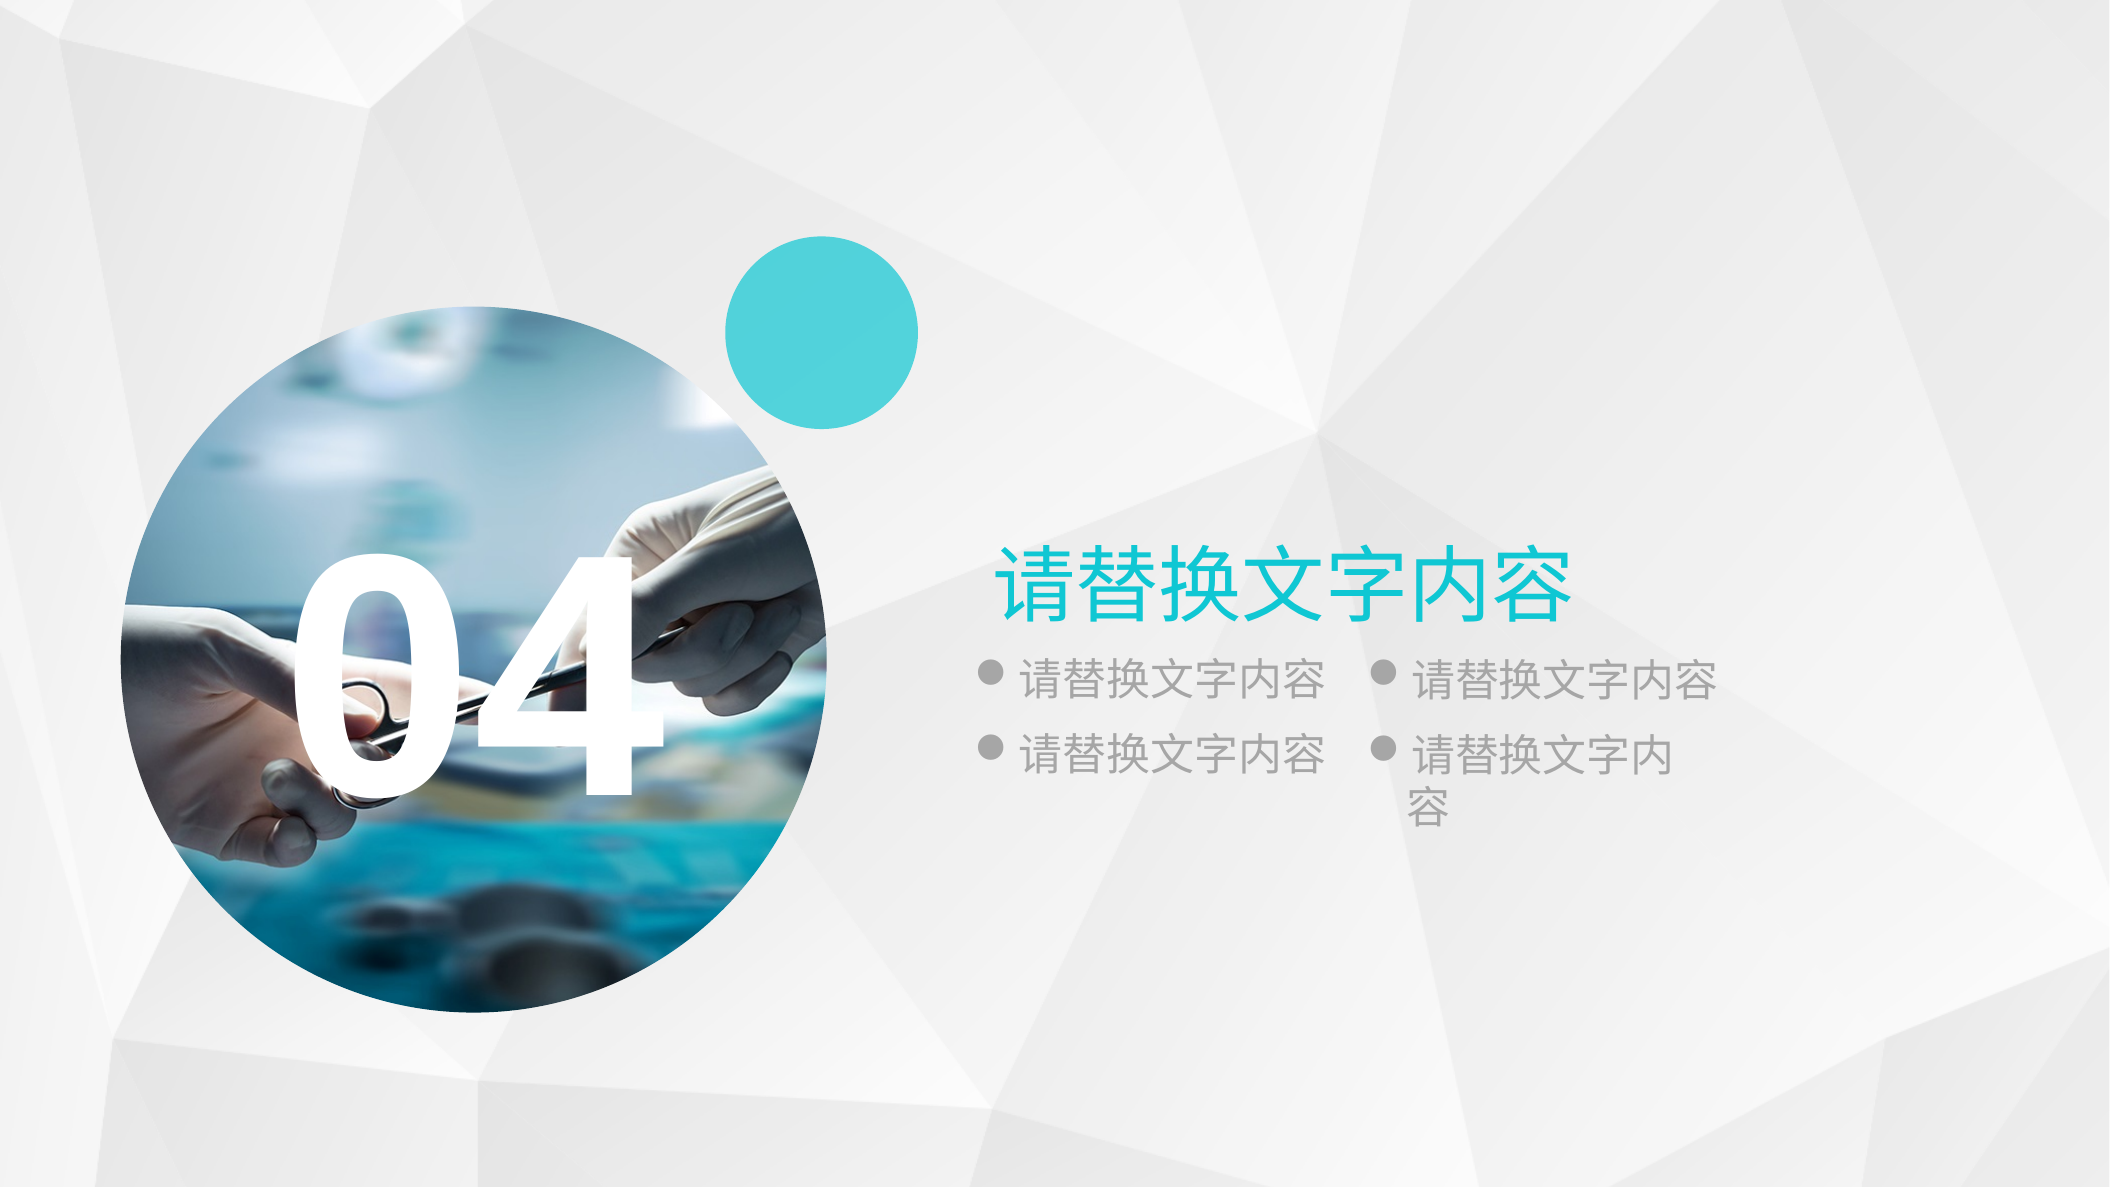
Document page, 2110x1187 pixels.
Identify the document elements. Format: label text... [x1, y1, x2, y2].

text_box 04 [224, 450, 723, 865]
picture [0, 0, 2110, 1187]
text_box [119, 305, 828, 1014]
text_box 请替换文字内容 [1367, 652, 1752, 705]
text_box 请替换文字内容 [974, 726, 1339, 780]
text_box [724, 235, 919, 431]
text_box 请替换文字内容 [974, 651, 1339, 705]
text_box 请替换文字内容 [1367, 727, 1717, 833]
text_box 请替换文字内容 [977, 524, 1591, 640]
